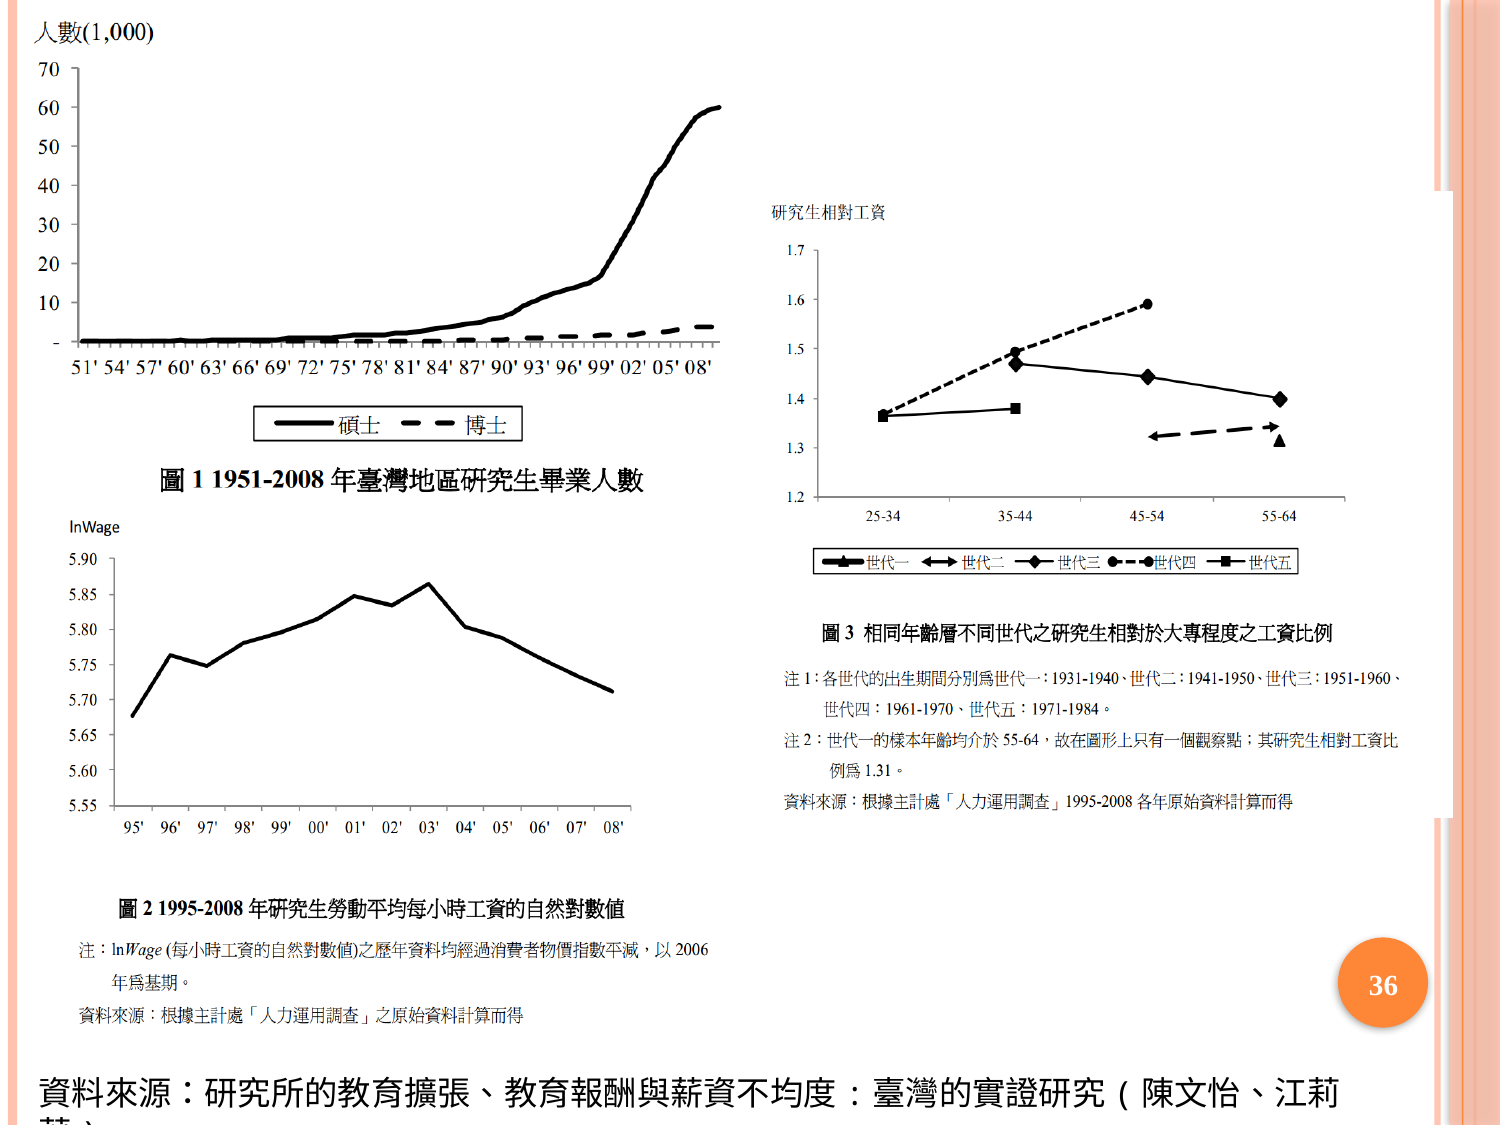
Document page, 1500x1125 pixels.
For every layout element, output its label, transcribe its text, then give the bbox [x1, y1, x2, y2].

text_box 資料來源：研究所的教育擴張、教育報酬與薪資不均度:臺灣的實證研究(陳文怡、江莉莉) [23, 1064, 1400, 1125]
picture [23, 0, 1454, 1036]
slide_number 36 [1333, 940, 1434, 1026]
